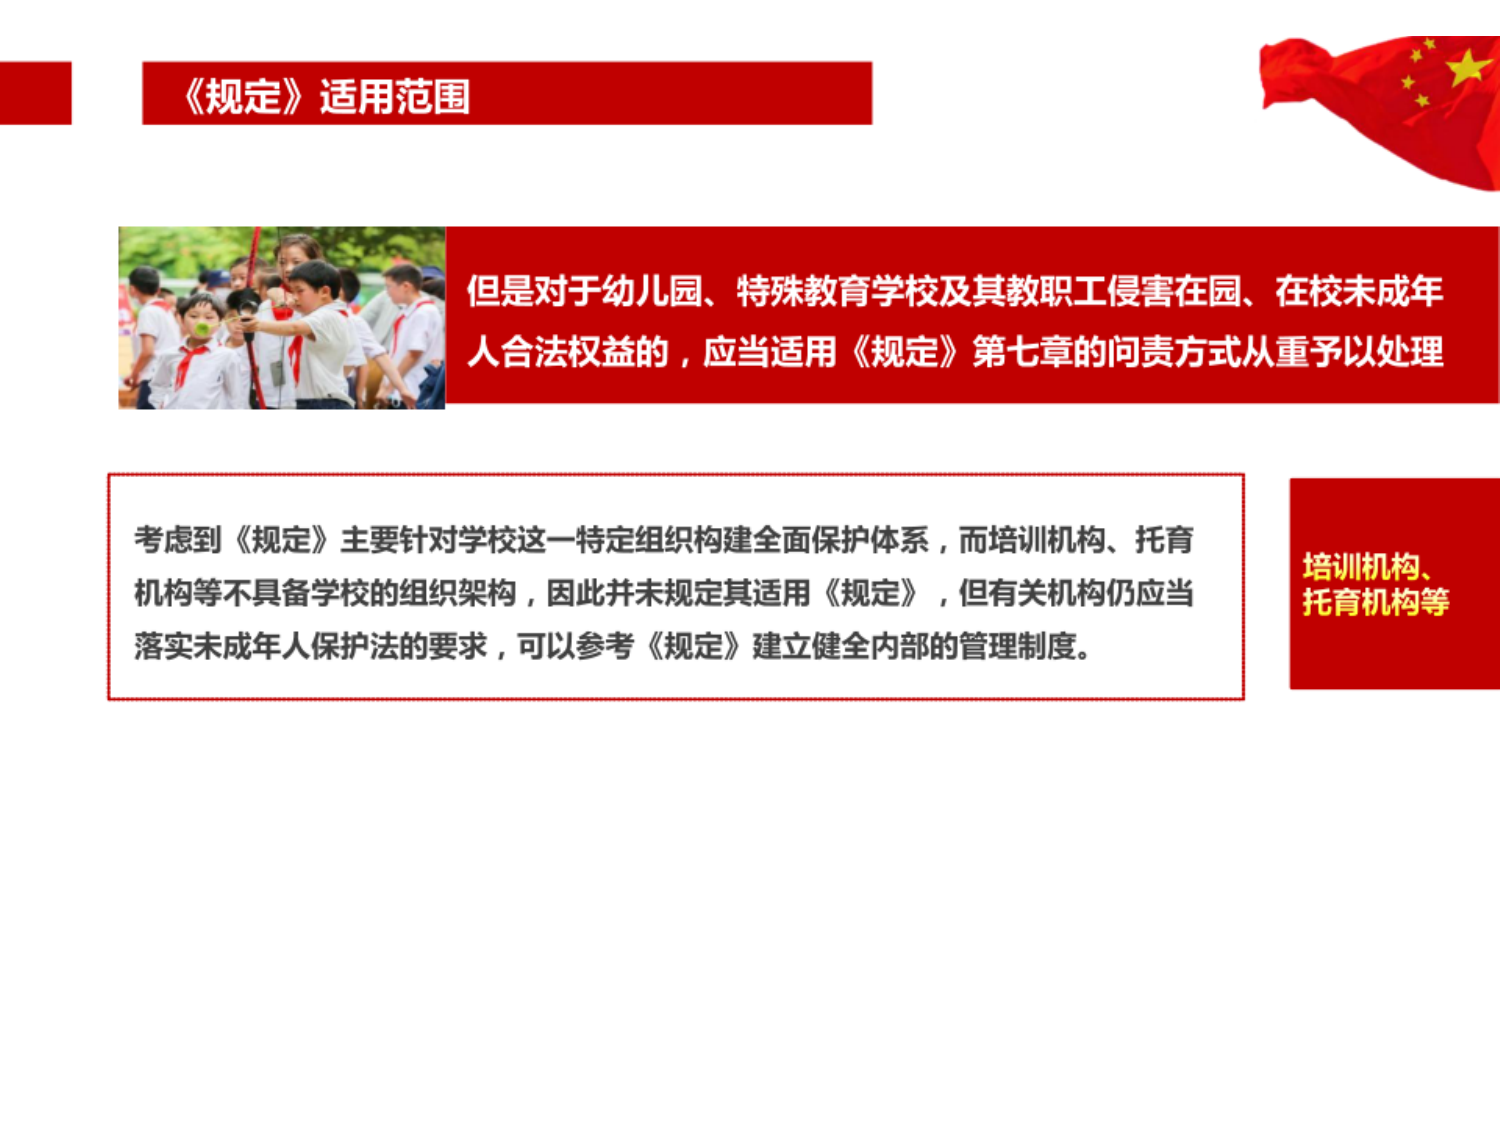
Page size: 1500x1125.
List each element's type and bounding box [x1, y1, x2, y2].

list [0, 35, 1500, 882]
